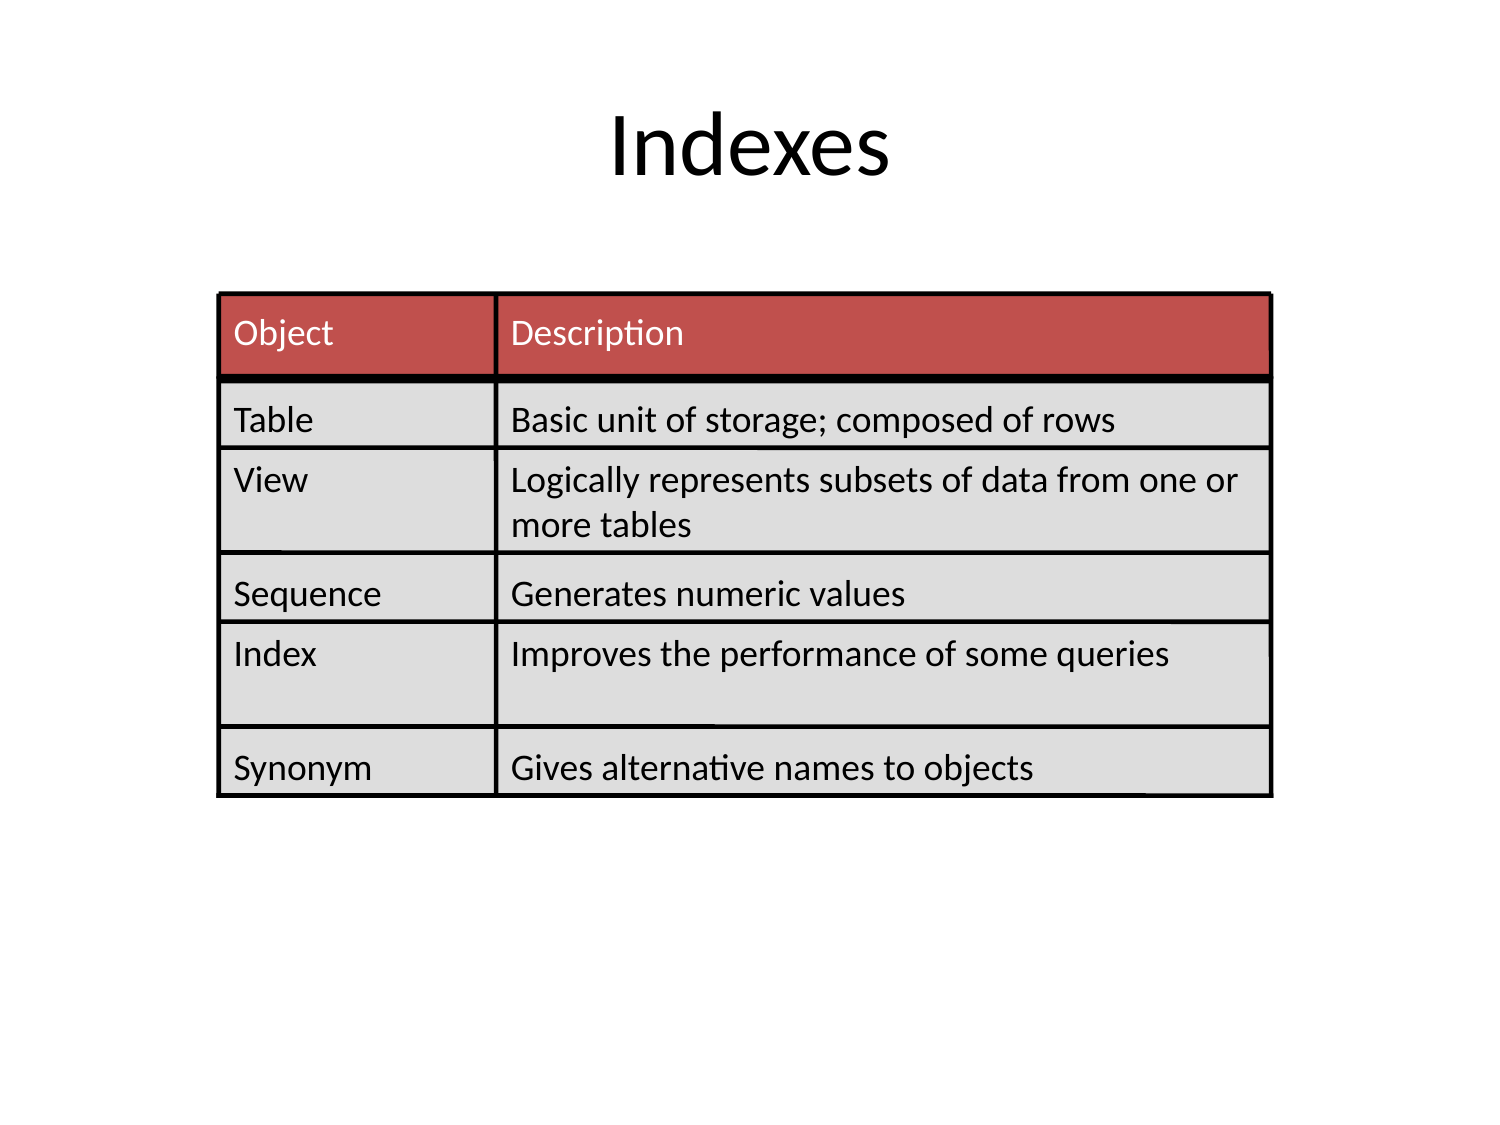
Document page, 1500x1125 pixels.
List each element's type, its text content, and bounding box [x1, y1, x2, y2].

text_box Gives alternative names to objects [497, 727, 1271, 795]
text_box Object [219, 294, 496, 378]
text_box Generates numeric values [497, 553, 1271, 621]
title Indexes [75, 45, 1425, 233]
text_box Logically represents subsets of data from one or more tables [497, 448, 1271, 552]
text_box Improves the performance of some queries [497, 622, 1271, 726]
text_box Description [497, 294, 1271, 378]
text_box Table [219, 379, 496, 447]
text_box Synonym [219, 727, 496, 795]
text_box Index [219, 622, 496, 726]
text_box Basic unit of storage; composed of rows [497, 379, 1271, 447]
text_box Sequence [219, 553, 496, 621]
text_box View [219, 448, 496, 552]
